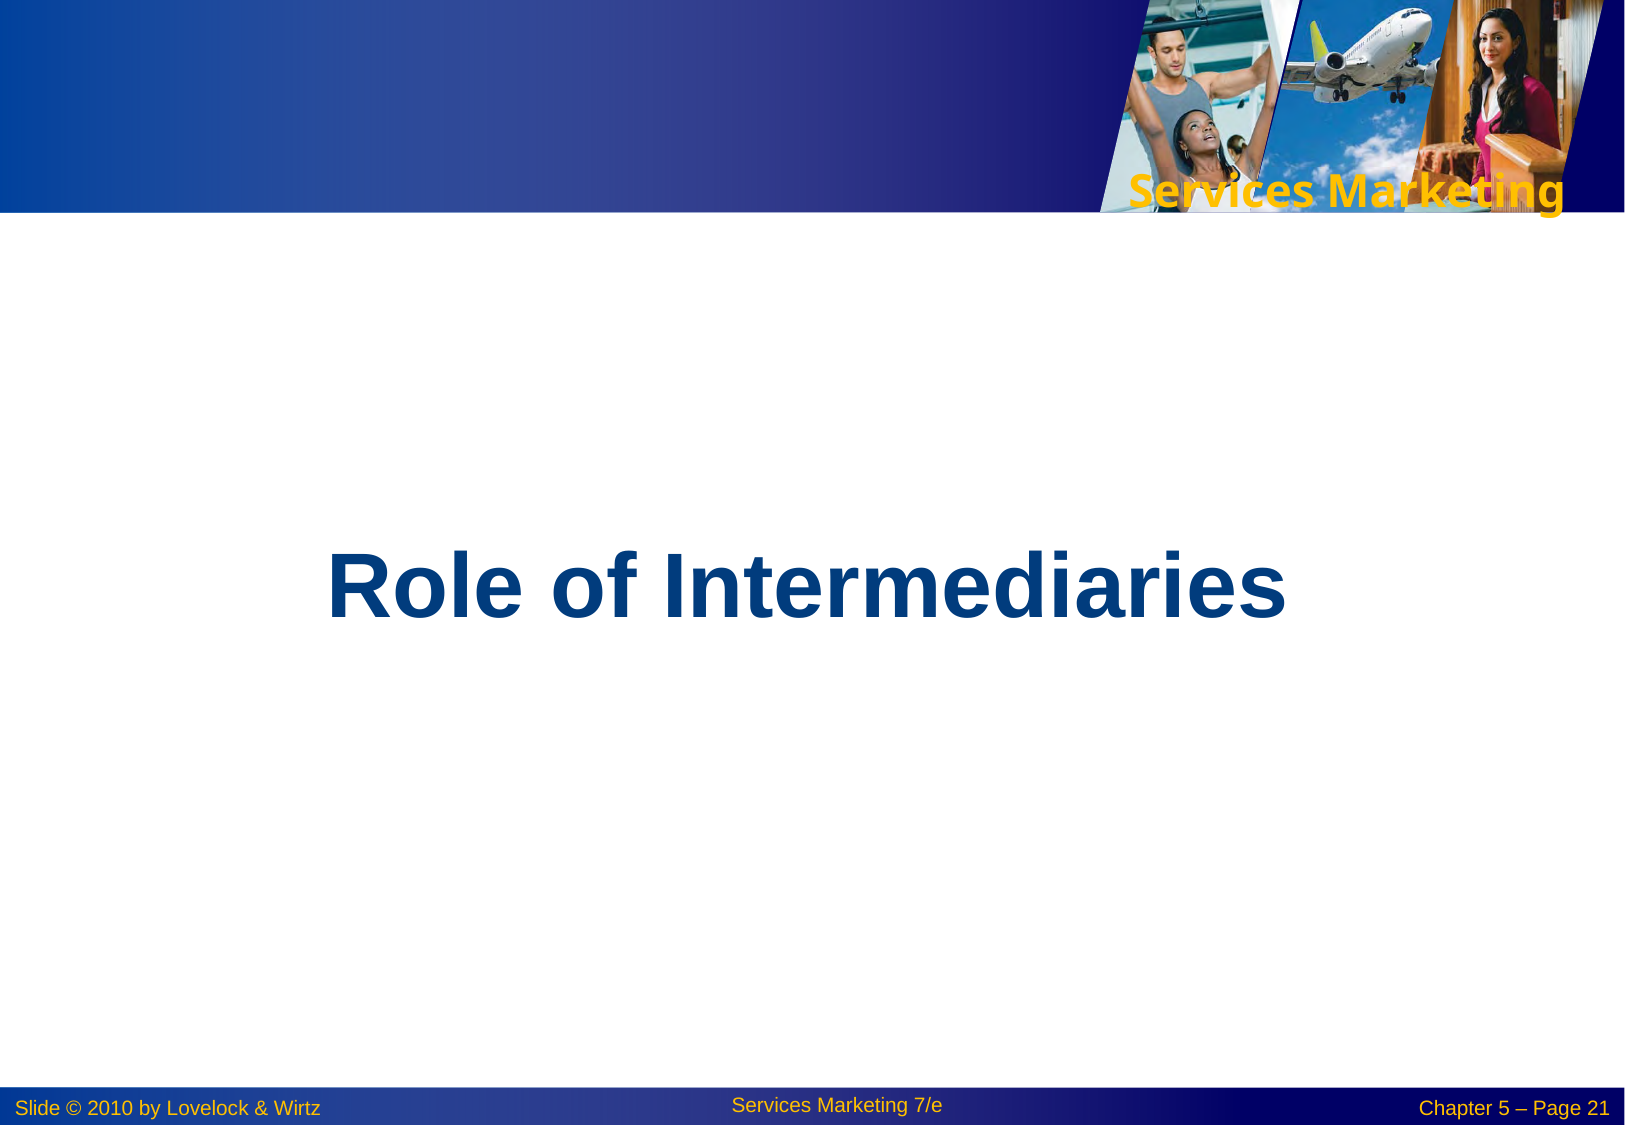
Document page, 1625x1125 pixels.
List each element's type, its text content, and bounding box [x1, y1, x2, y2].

picture [1546, 187, 1556, 202]
picture [1162, 186, 1172, 192]
text_box Role of Intermediaries [115, 410, 1500, 740]
picture [1100, 0, 1604, 213]
